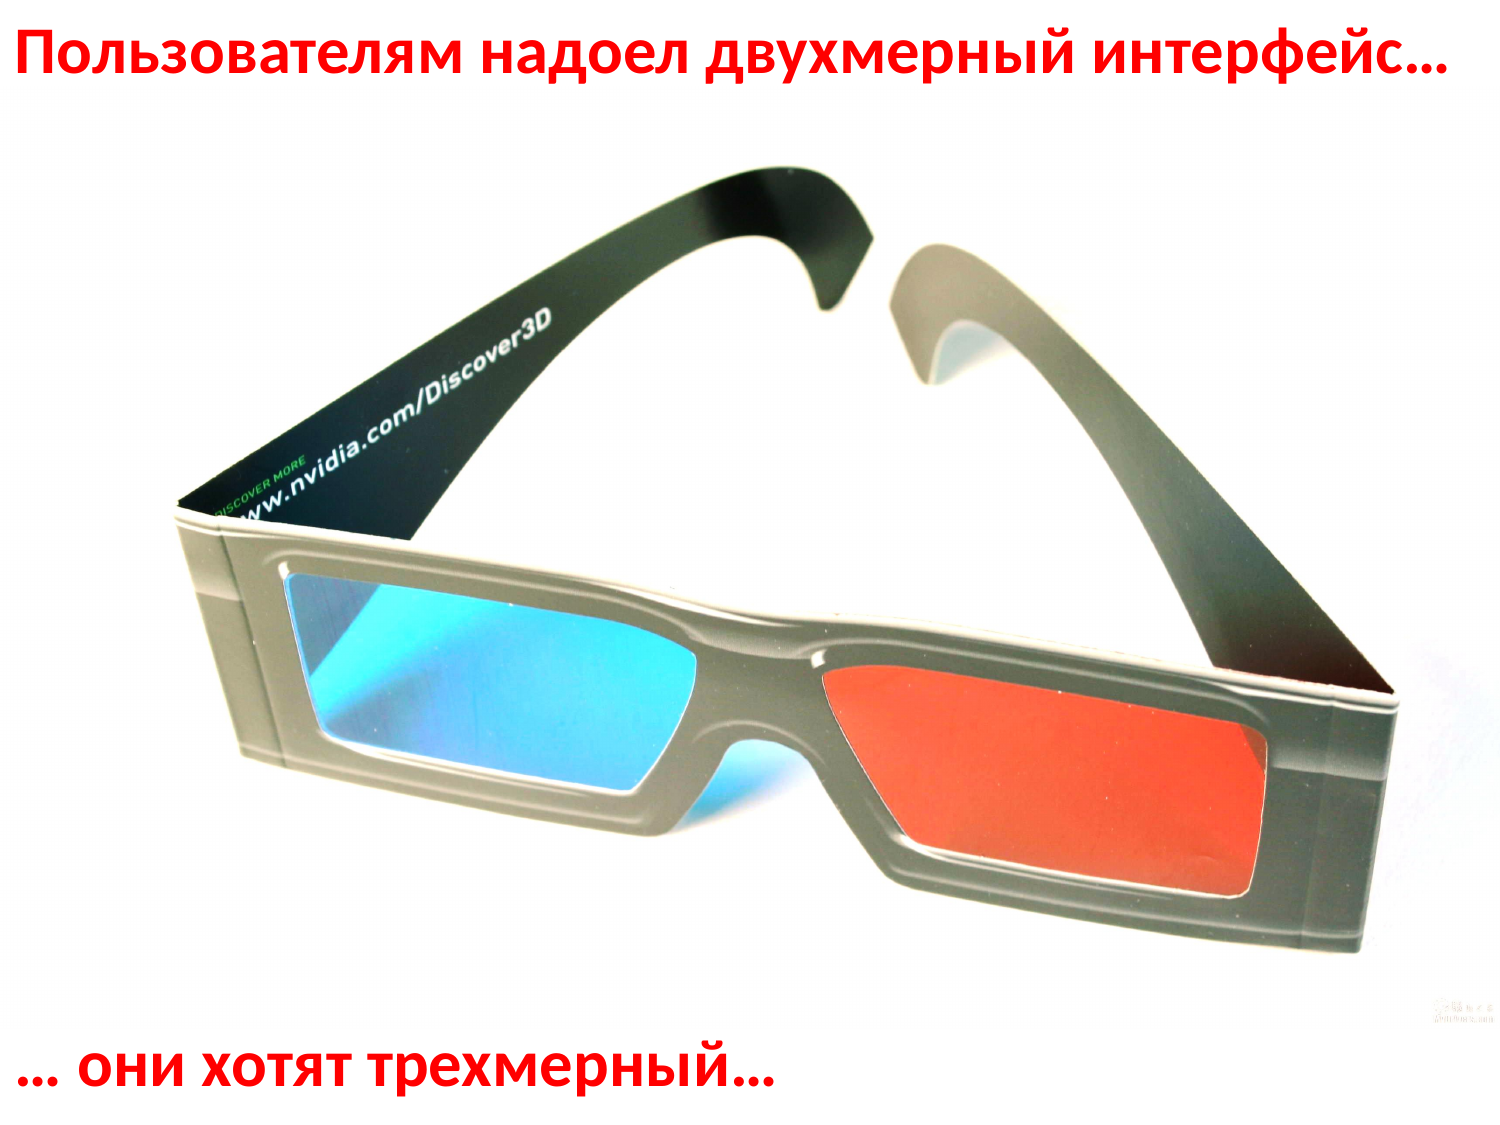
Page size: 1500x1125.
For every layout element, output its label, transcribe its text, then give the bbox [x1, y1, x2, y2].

picture [0, 86, 1500, 1029]
text_box Пользователям надоел двухмерный интерфейс… [0, 0, 1500, 86]
text_box … они хотят трехмерный… [0, 1035, 1500, 1108]
